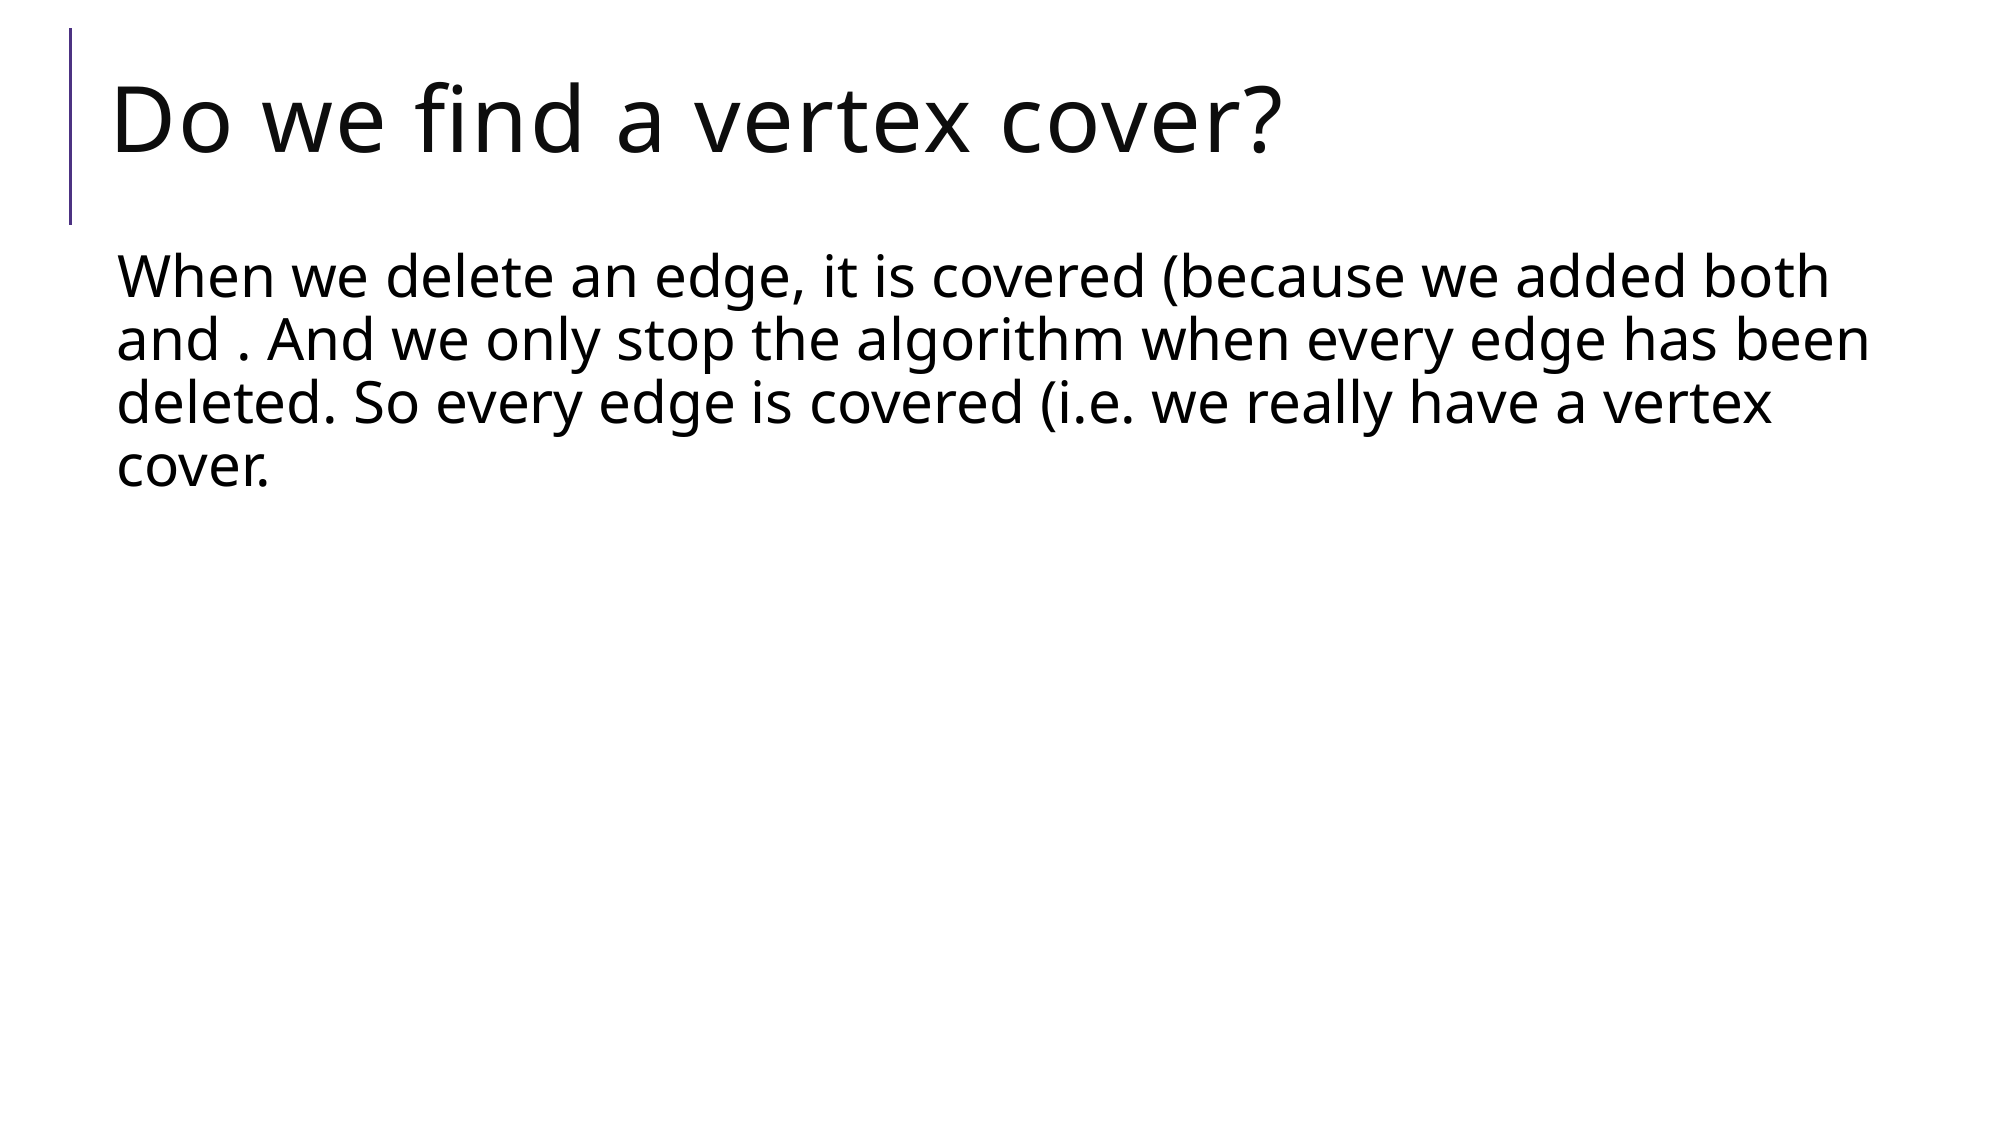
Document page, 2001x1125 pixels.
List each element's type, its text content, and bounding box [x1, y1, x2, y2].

title Do we find a vertex cover? [94, 43, 1930, 210]
